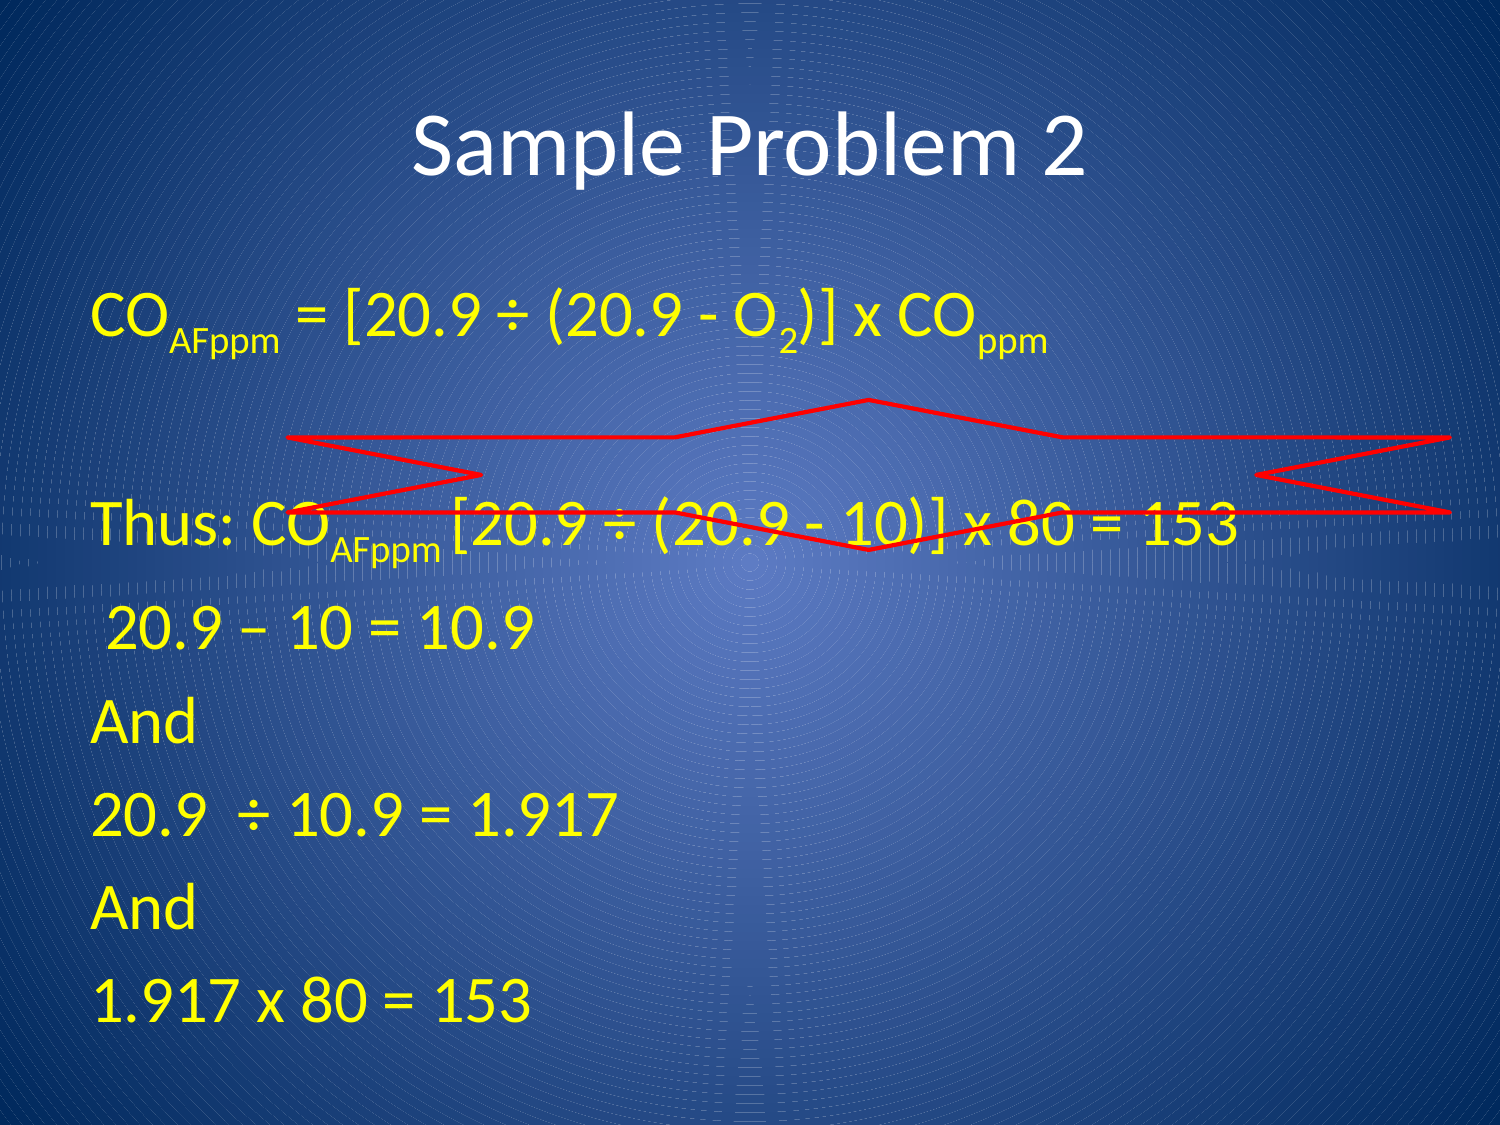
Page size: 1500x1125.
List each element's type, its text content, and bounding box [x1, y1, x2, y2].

text_box [285, 397, 1453, 552]
title Sample Problem 2 [75, 45, 1425, 233]
list COAFppm = [20.9 ÷ (20.9 - O2)] x COppm Thus: COAFppm [20.9 ÷ (20.9 - 10)] x 80 = 153 20.9 – 10 = 10.9 And 20.9 ÷ 10.9 = 1.917 And 1.917 x 80 = 153 [75, 262, 1425, 1005]
